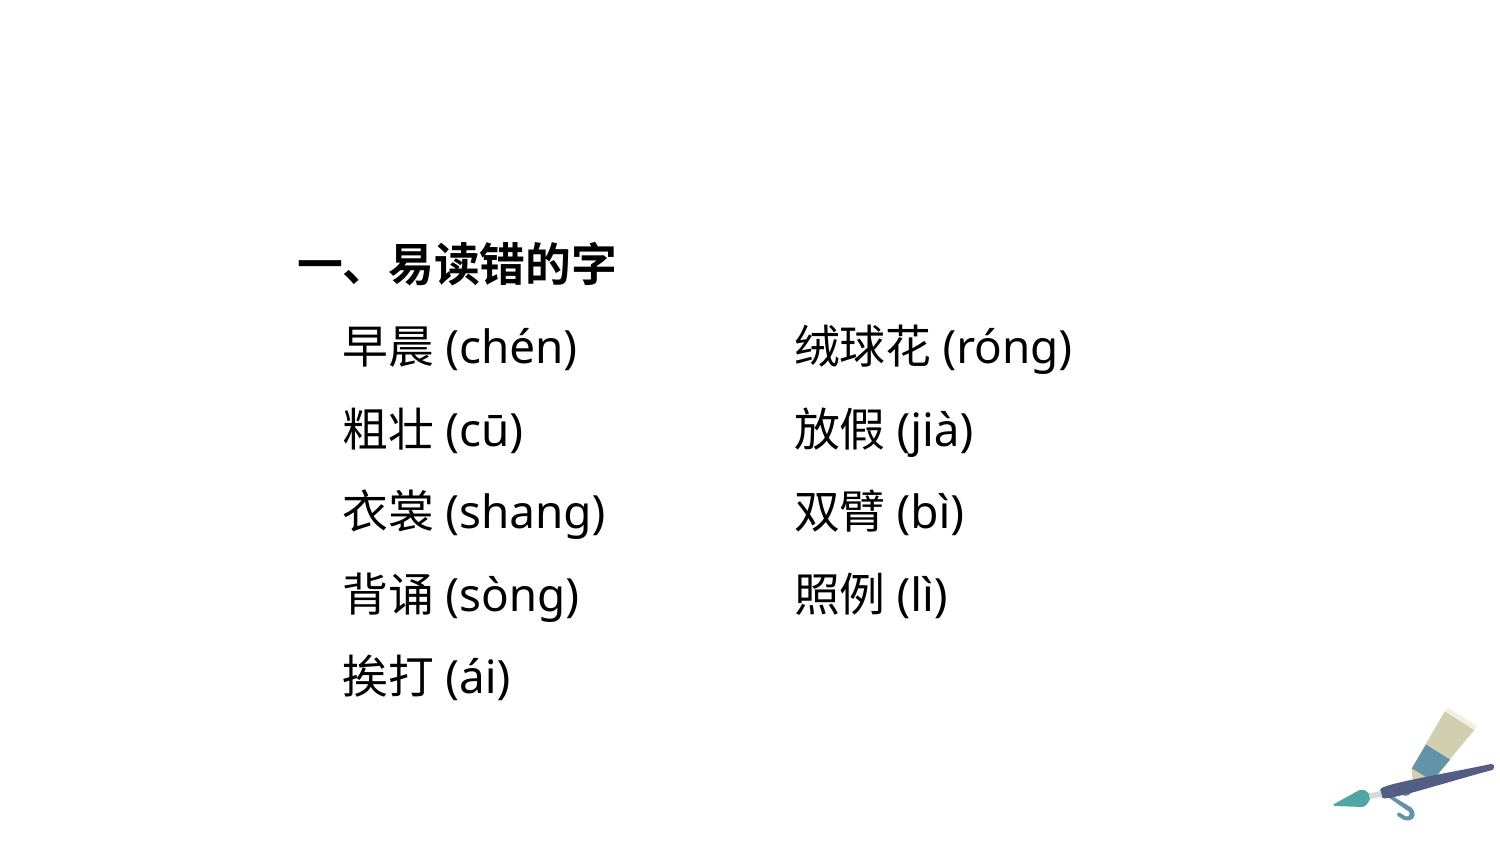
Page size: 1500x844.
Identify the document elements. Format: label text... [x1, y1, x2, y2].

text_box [1358, 708, 1481, 844]
text_box 一、易读错的字 早晨(chén) 绒球花(róng) 粗壮(cū) 放假(jià) 衣裳(shang) 双臂(bì) 背诵(sòng) 照例(lì) 挨打(ái) [282, 200, 1267, 711]
